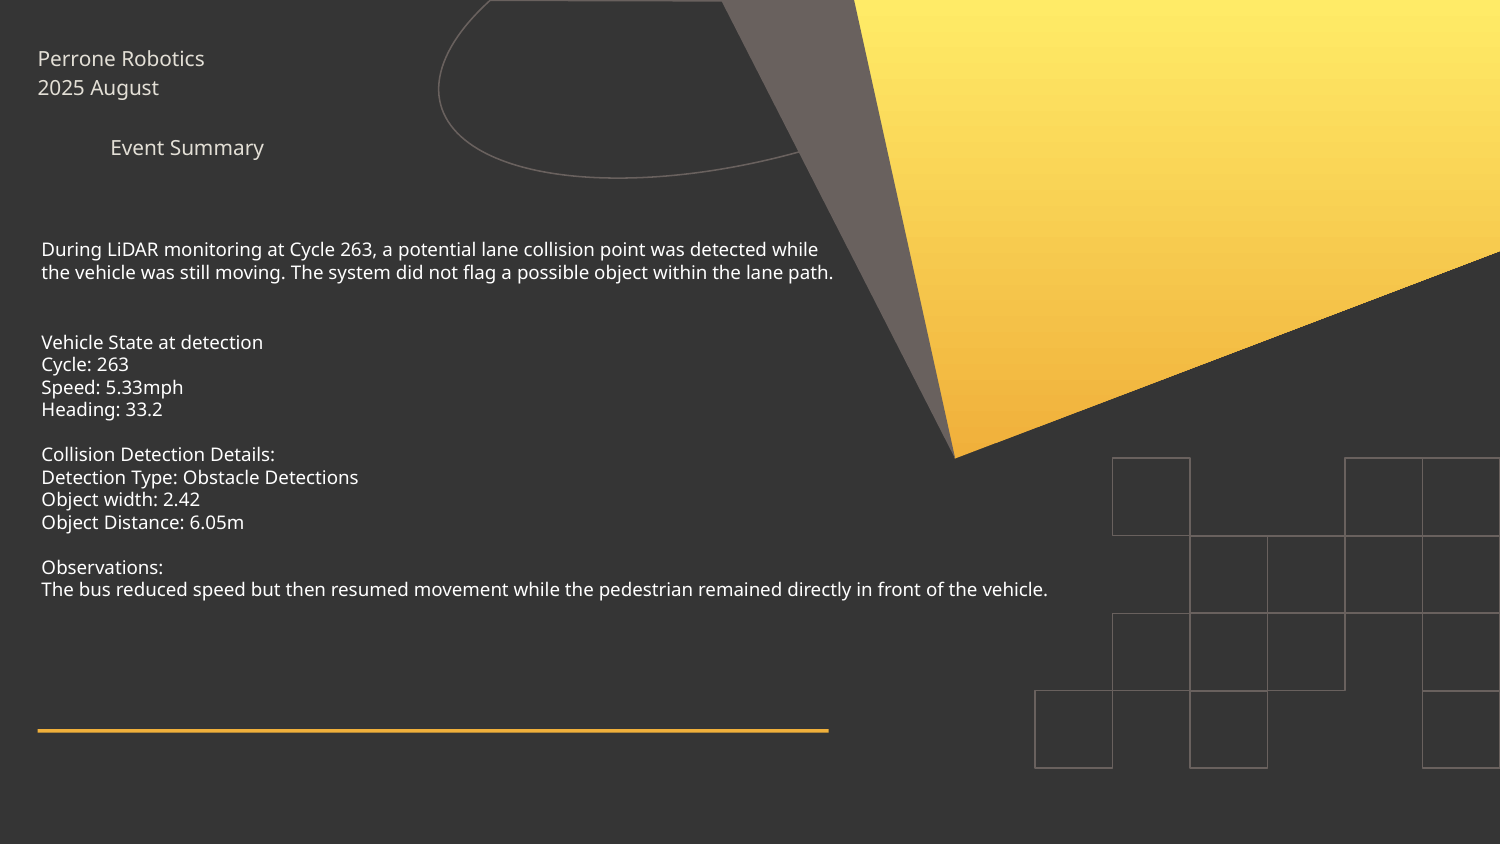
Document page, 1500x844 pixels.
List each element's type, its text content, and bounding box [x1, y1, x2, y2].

text_box During LiDAR monitoring at Cycle 263, a potential lane collision point was detected while the vehicle was still moving. The system did not flag a possible object within the lane path. [26, 222, 859, 315]
subtitle Event Summary [95, 119, 306, 175]
subtitle Perrone Robotics 2025 August [22, 27, 378, 83]
text_box Vehicle State at detection Cycle: 263 Speed: 5.33mph Heading: 33.2 Collision Detection Details: Detection Type: Obstacle Detections Object width: 2.42 Object Distance: 6.05m Observations: The bus reduced speed but then resumed movement while the pedestrian remained directly in front of the vehicle. [26, 315, 1489, 697]
